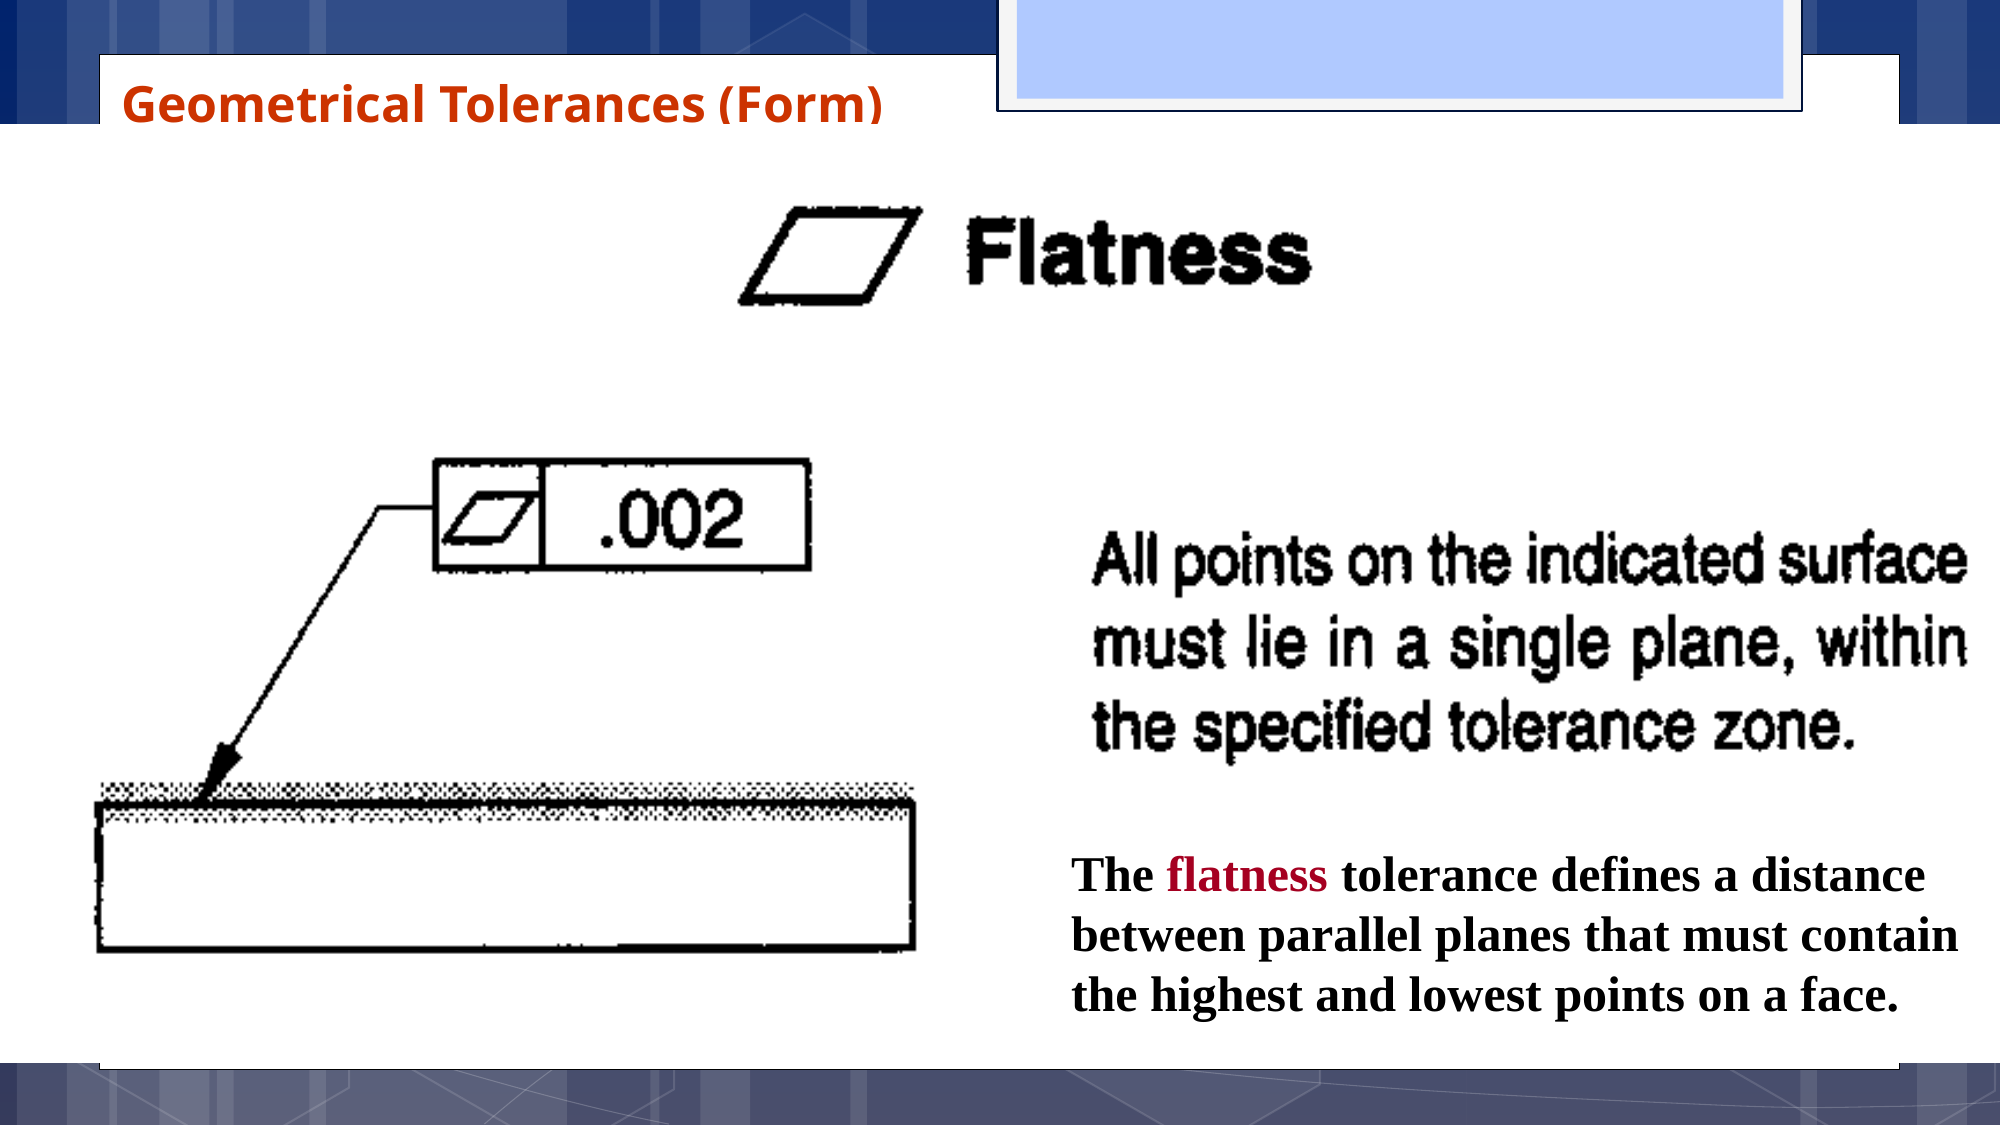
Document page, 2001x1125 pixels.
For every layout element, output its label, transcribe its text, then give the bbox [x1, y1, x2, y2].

picture [0, 124, 2000, 1063]
text_box Geometrical Tolerances (Form) [106, 65, 1307, 121]
